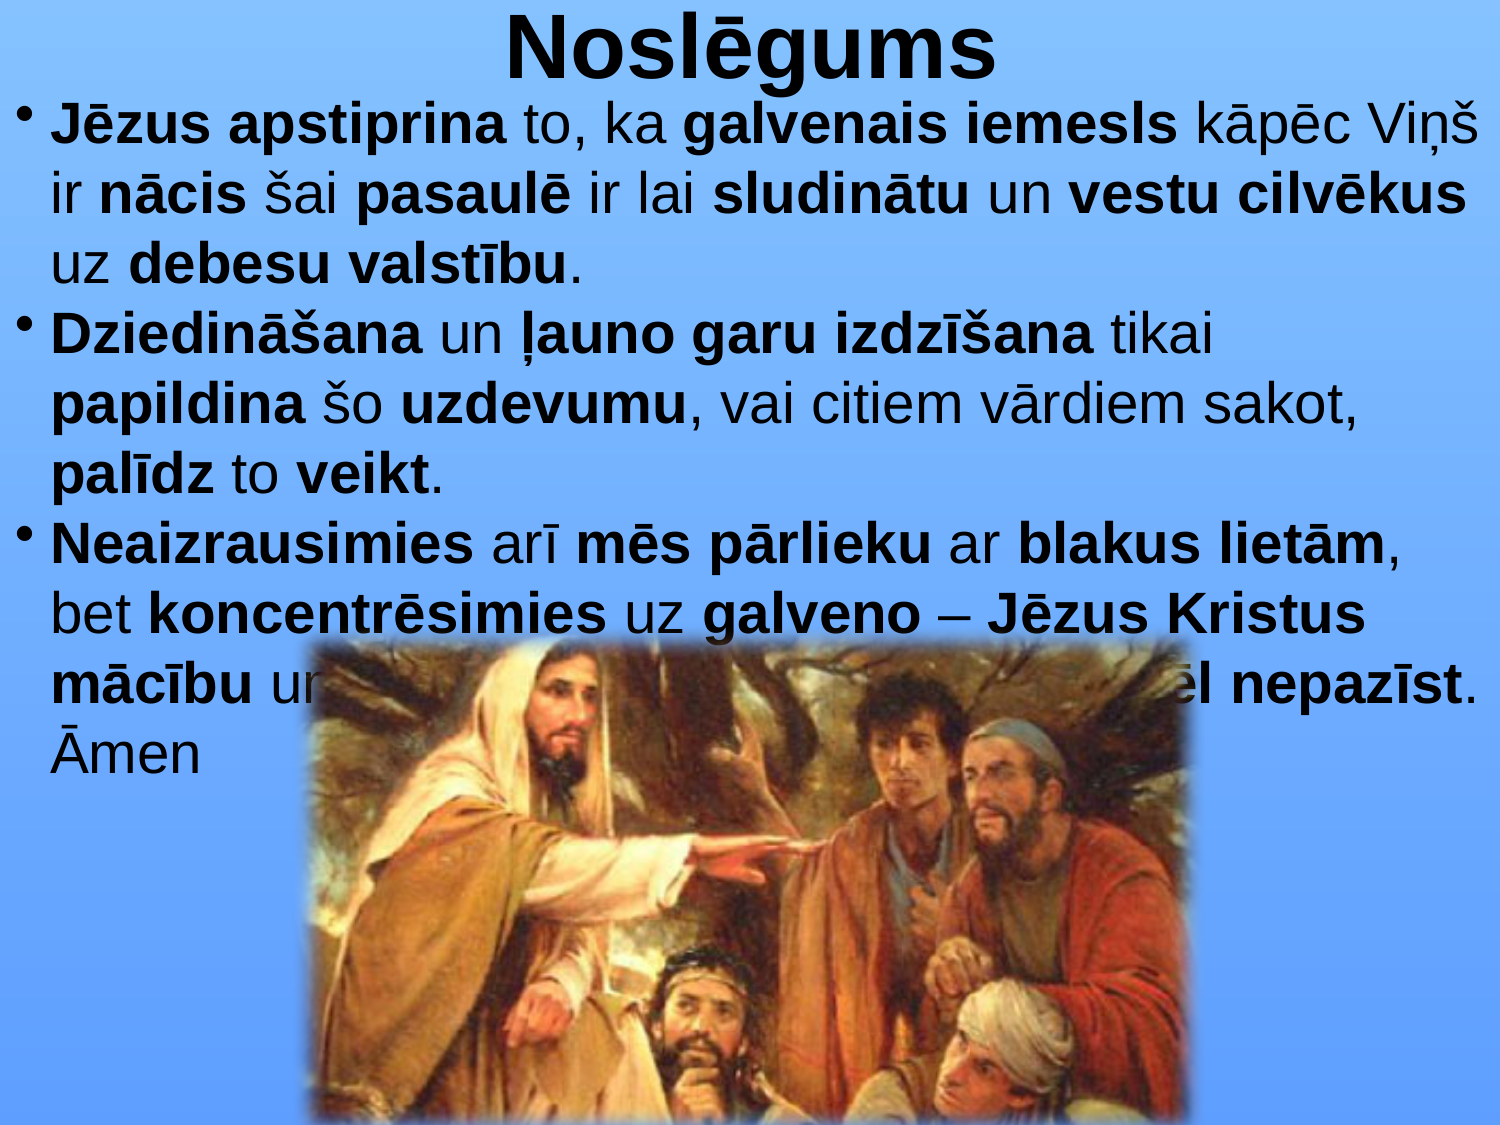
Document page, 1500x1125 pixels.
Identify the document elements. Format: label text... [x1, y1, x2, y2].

title Noslēgums [76, 0, 1428, 78]
picture [292, 624, 1206, 1125]
text_box Jēzus apstiprina to, ka galvenais iemesls kāpēc Viņš ir nācis šai pasaulē ir lai sludinātu un vestu cilvēkus uz debesu valstību. Dziedināšana un ļauno garu izdzīšana tikai papildina šo uzdevumu, vai citiem vārdiem sakot, palīdz to veikt. Neaizrausimies arī mēs pārlieku ar blakus lietām, bet koncentrēsimies uz galveno – Jēzus Kristus mācību un sludināšanu tiem, kas Dievu vēl nepazīst. Āmen [0, 78, 1500, 793]
